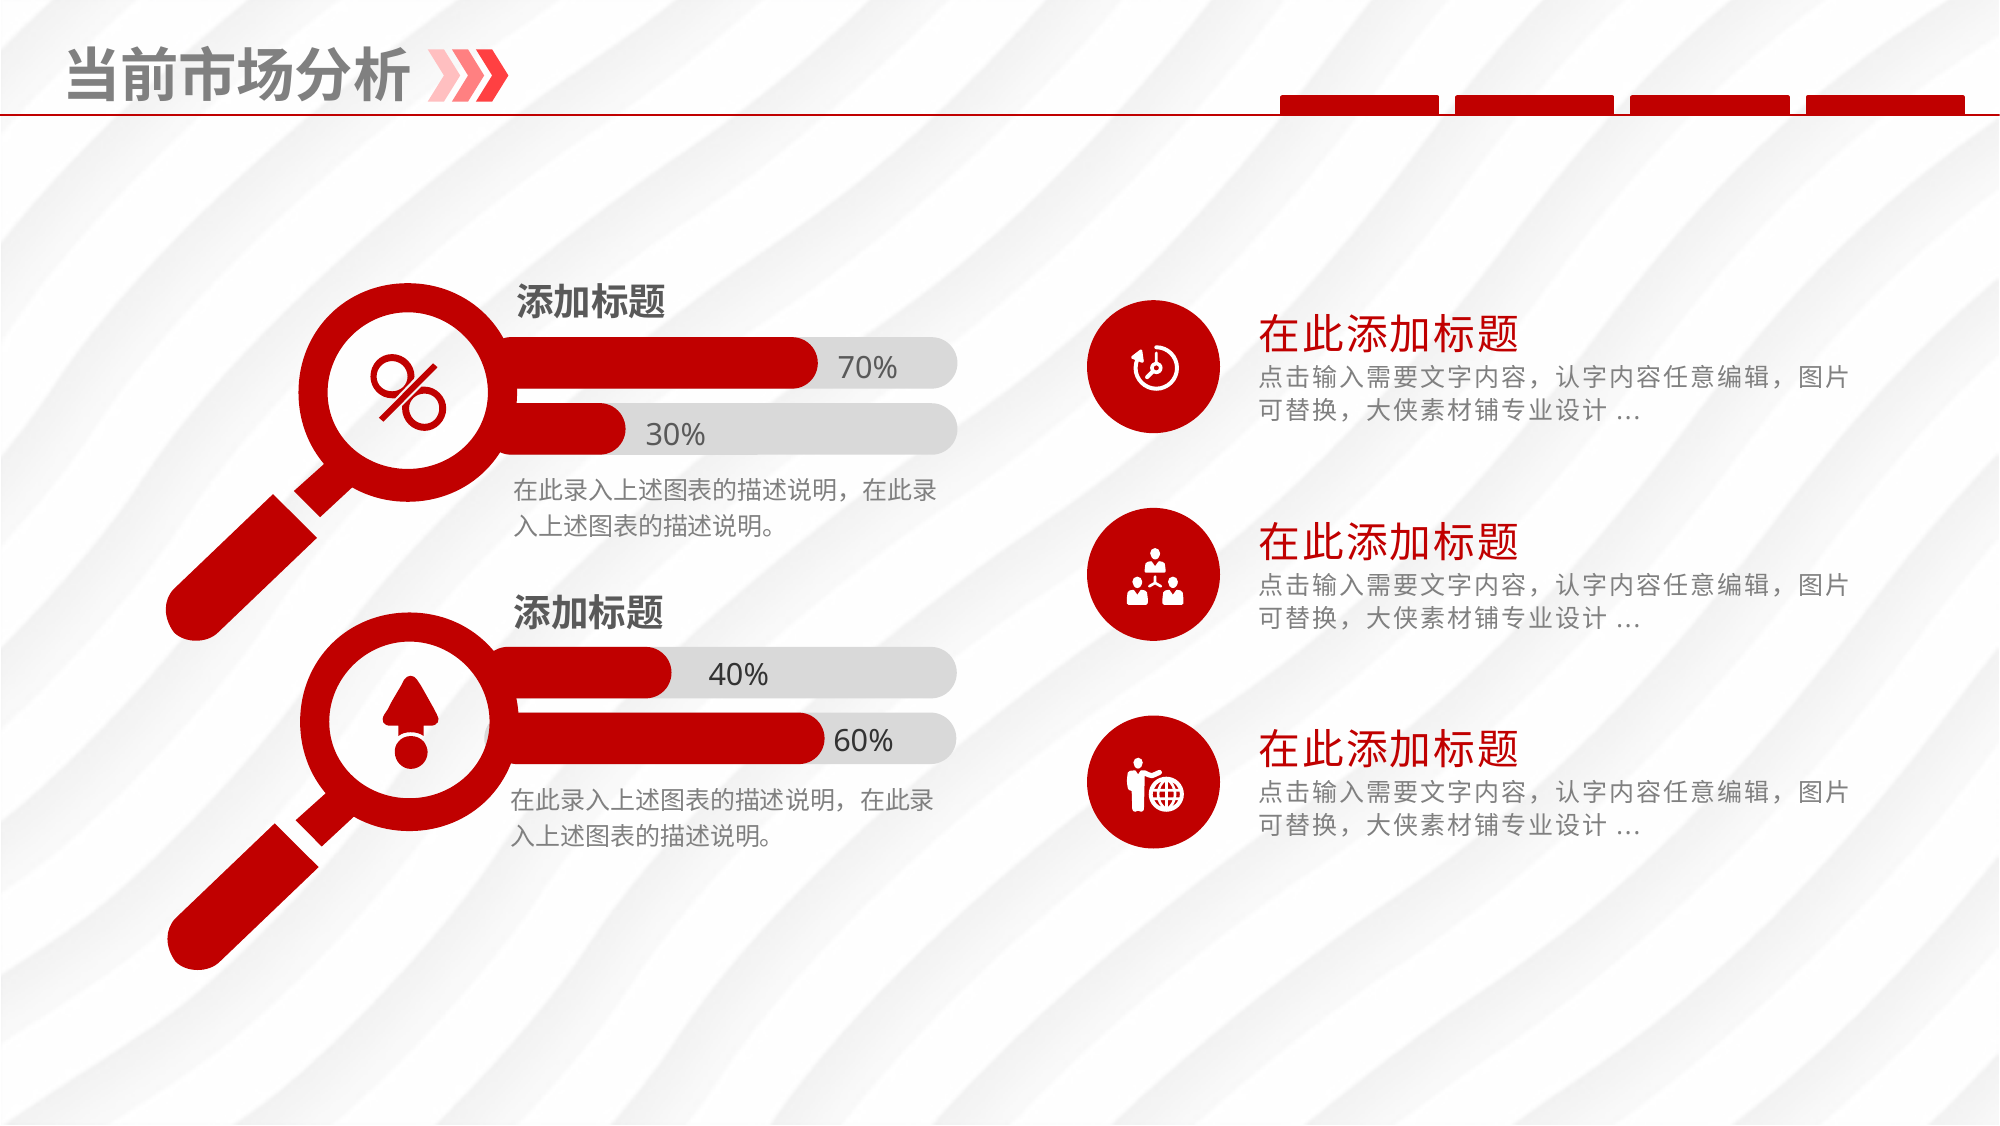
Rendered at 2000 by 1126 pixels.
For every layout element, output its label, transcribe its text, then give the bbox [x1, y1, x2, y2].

text_box [1084, 298, 1223, 436]
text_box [162, 282, 518, 612]
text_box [522, 400, 958, 461]
text_box 在此录入上述图表的描述说明，在此录入上述图表的描述说明。 [524, 774, 957, 859]
text_box [1280, 95, 1439, 114]
text_box [1806, 95, 1965, 114]
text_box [1243, 507, 1886, 641]
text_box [522, 332, 958, 393]
text_box [1084, 713, 1223, 851]
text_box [1130, 345, 1180, 391]
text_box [427, 49, 509, 102]
picture [1, 0, 1999, 114]
text_box 添加标题 [501, 270, 682, 330]
text_box 添加标题 [522, 581, 679, 638]
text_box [524, 706, 957, 767]
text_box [1243, 715, 1886, 849]
text_box [1084, 505, 1223, 643]
text_box 当前市场分析 [47, 31, 427, 114]
text_box [1630, 95, 1790, 114]
text_box [1455, 95, 1614, 114]
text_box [1243, 300, 1886, 434]
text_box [524, 640, 958, 701]
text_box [164, 612, 519, 973]
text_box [1126, 547, 1184, 606]
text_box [1126, 757, 1185, 813]
text_box 在此录入上述图表的描述说明，在此录入上述图表的描述说明。 [522, 466, 960, 548]
picture [1, 116, 1999, 1125]
